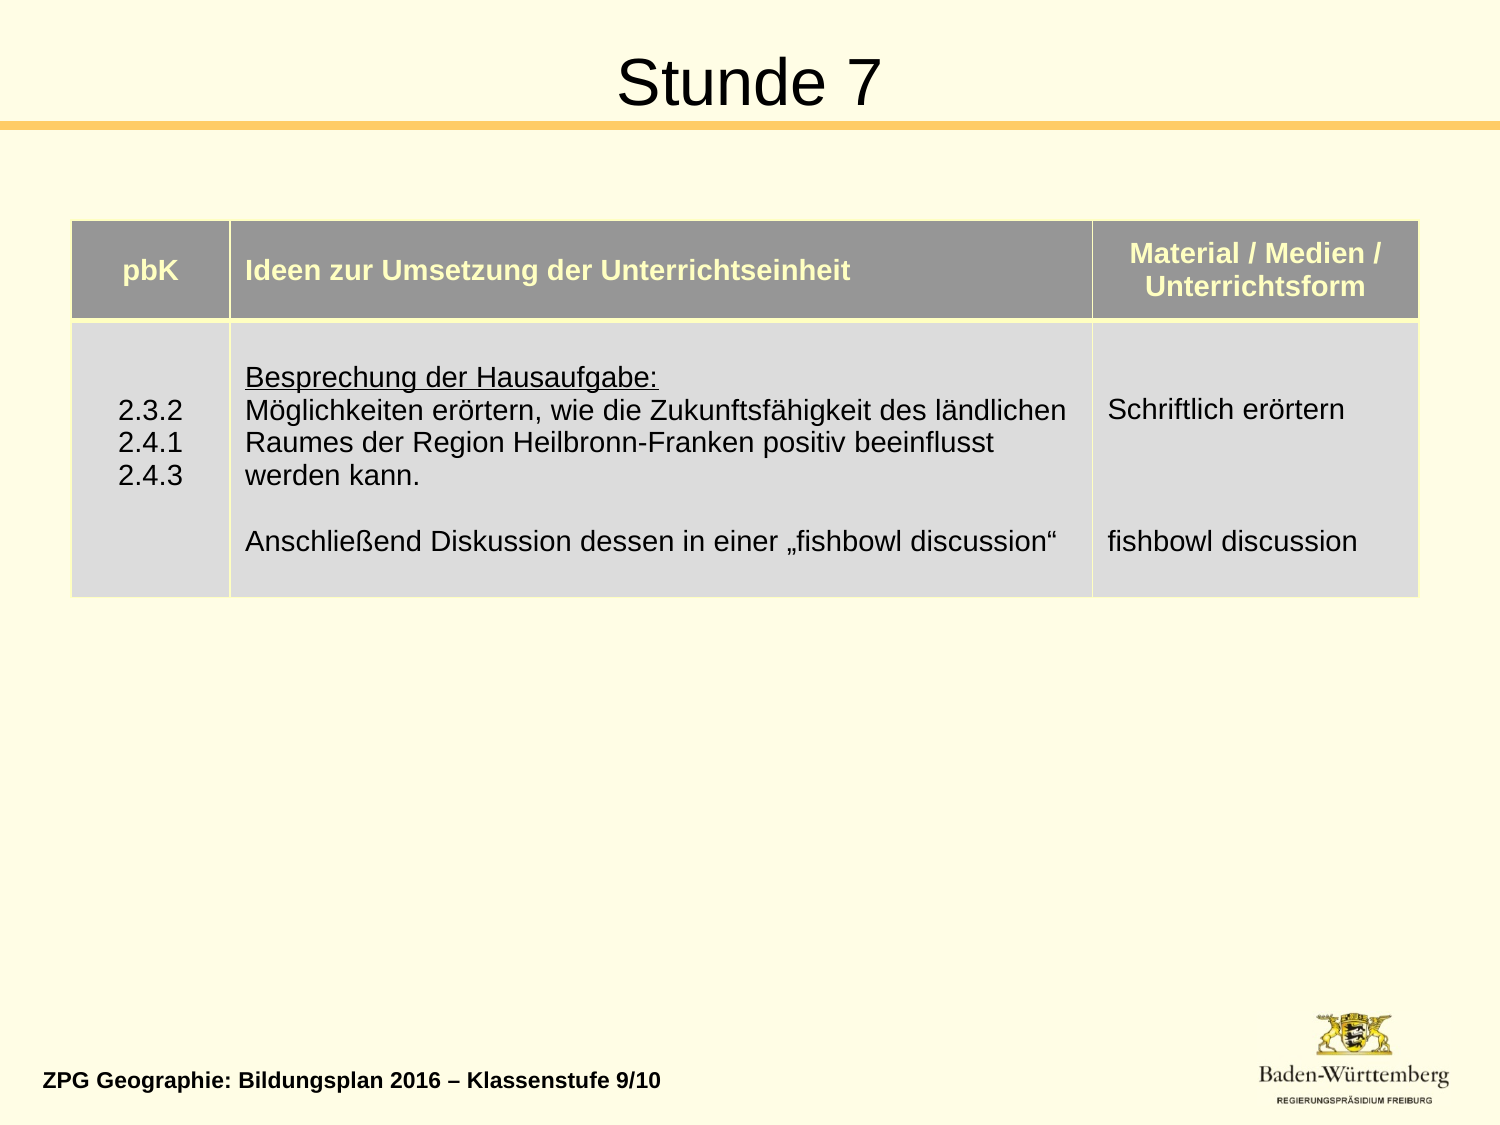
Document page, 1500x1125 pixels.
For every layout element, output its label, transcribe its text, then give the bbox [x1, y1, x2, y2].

picture [1257, 1011, 1451, 1106]
table_cell 2.3.2 2.4.1 2.4.3 [72, 323, 229, 597]
table_cell Schriftlich erörtern fishbowl discussion [1093, 323, 1418, 597]
table_header Ideen zur Umsetzung der Unterrichtseinheit [231, 221, 1092, 318]
table_header Material / Medien / Unterrichtsform [1093, 221, 1418, 318]
title Stunde 7 [0, 0, 1500, 120]
table_cell Besprechung der Hausaufgabe: Möglichkeiten erörtern, wie die Zukunftsfähigkeit des ländlichen Raumes der Region Heilbronn-Franken positiv beeinflusst werden kann. Anschließend Diskussion dessen in einer „fishbowl discussion“ [231, 323, 1092, 597]
table_header pbK [72, 221, 229, 318]
